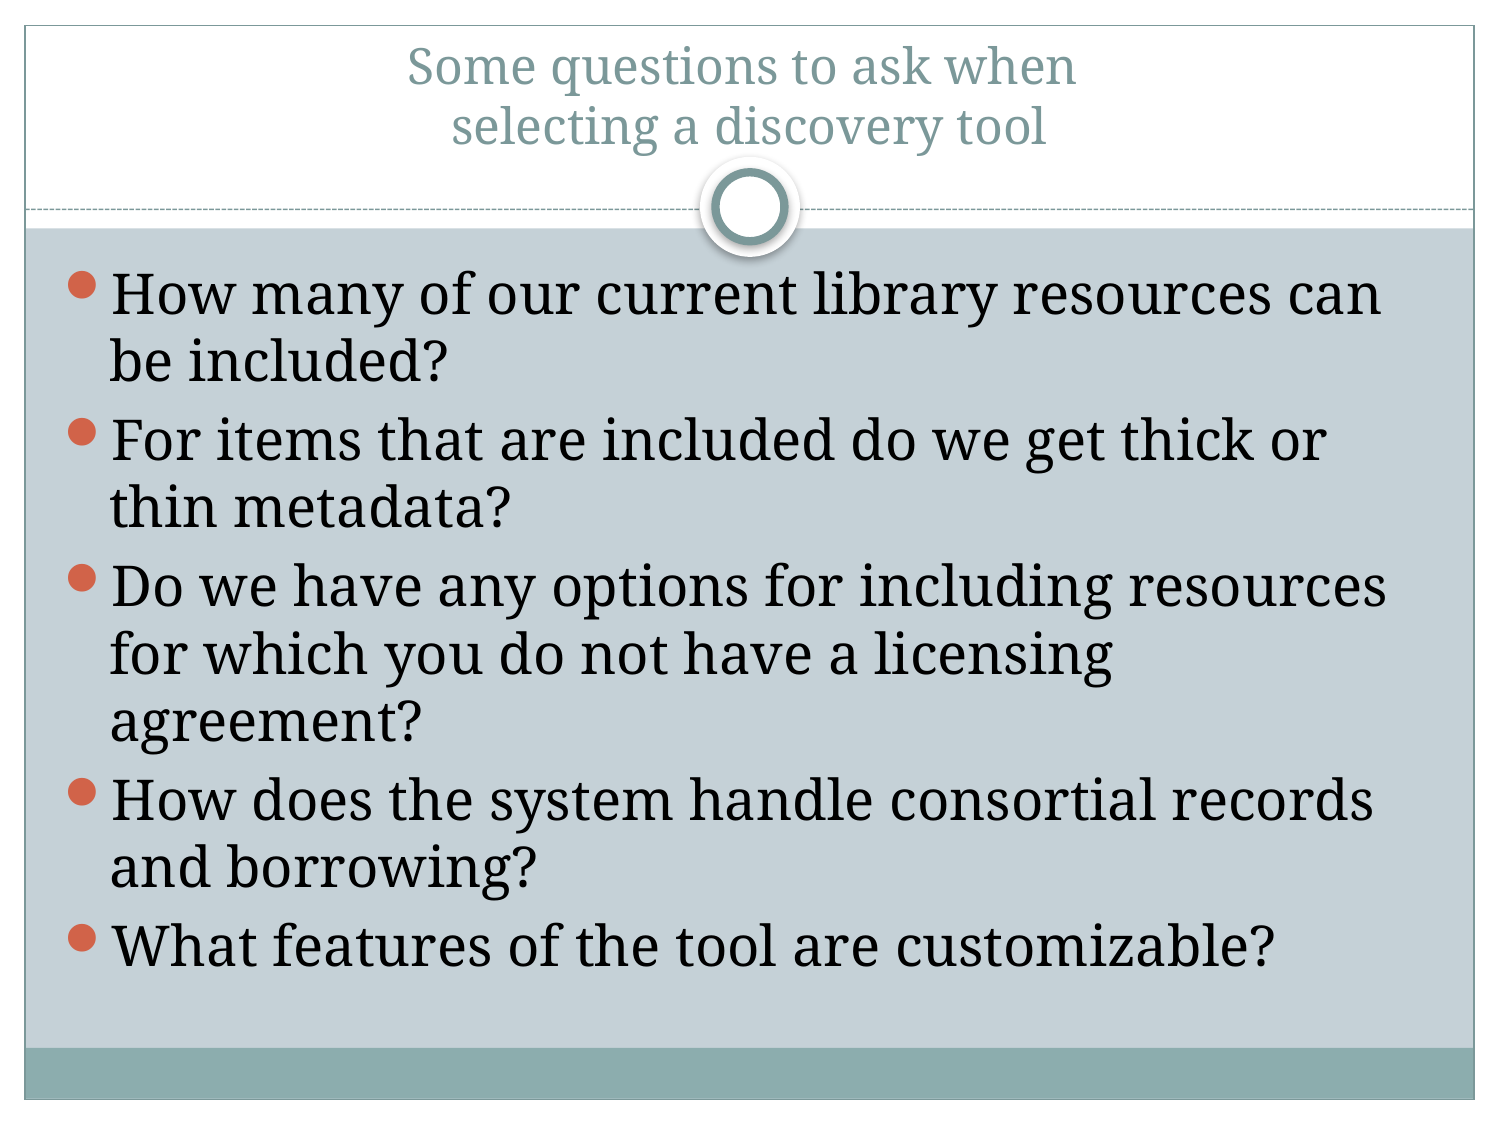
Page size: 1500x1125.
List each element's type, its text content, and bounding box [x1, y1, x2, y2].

list How many of our current library resources can be included? For items that are included do we get thick or thin metadata? Do we have any options for including resources for which you do not have a licensing agreement? How does the system handle consortial records and borrowing? What features of the tool are customizable? [49, 250, 1445, 1001]
title Some questions to ask when selecting a discovery tool [49, 37, 1450, 162]
